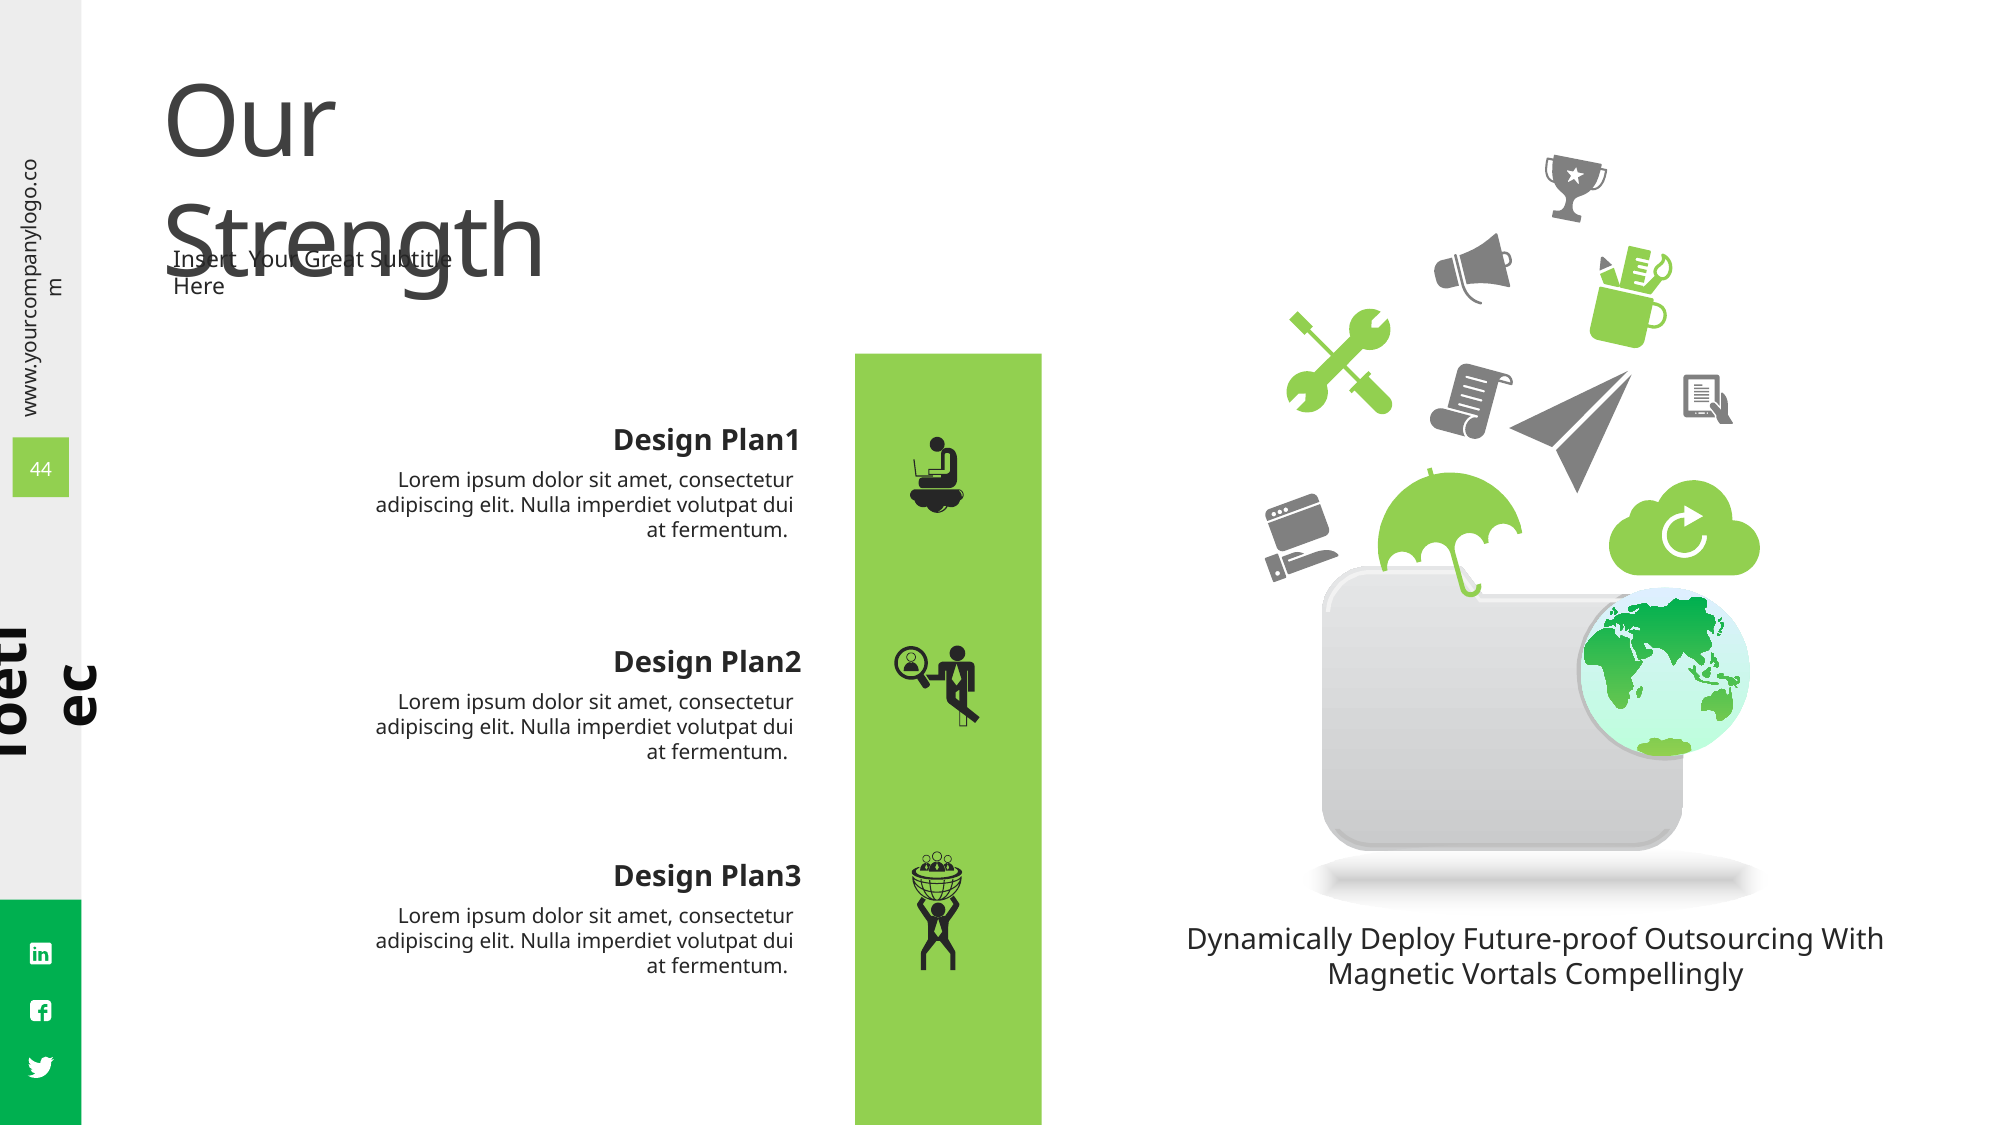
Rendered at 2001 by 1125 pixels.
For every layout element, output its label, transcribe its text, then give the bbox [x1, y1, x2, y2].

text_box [1302, 565, 1769, 917]
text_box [1259, 158, 1760, 602]
text_box Lorem ipsum dolor sit amet, consectetur adipiscing elit. Nulla imperdiet volutpat dui at fermentum. [359, 895, 809, 986]
text_box [854, 353, 1043, 1125]
text_box Insert Your Great Subtitle Here [158, 237, 512, 307]
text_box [911, 851, 963, 971]
text_box Dynamically Deploy Future-proof Outsourcing With Magnetic Vortals Compellingly [1165, 884, 1906, 1027]
text_box Lorem ipsum dolor sit amet, consectetur adipiscing elit. Nulla imperdiet volutpat dui at fermentum. [359, 681, 809, 772]
text_box Design Plan1 [598, 414, 817, 464]
text_box Design Plan2 [598, 635, 817, 686]
text_box Our Strength [147, 116, 677, 236]
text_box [894, 645, 980, 727]
text_box Lorem ipsum dolor sit amet, consectetur adipiscing elit. Nulla imperdiet volutpat dui at fermentum. [359, 459, 809, 550]
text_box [910, 436, 964, 513]
text_box Design Plan3 [598, 849, 817, 900]
slide_number 44 [12, 437, 69, 498]
